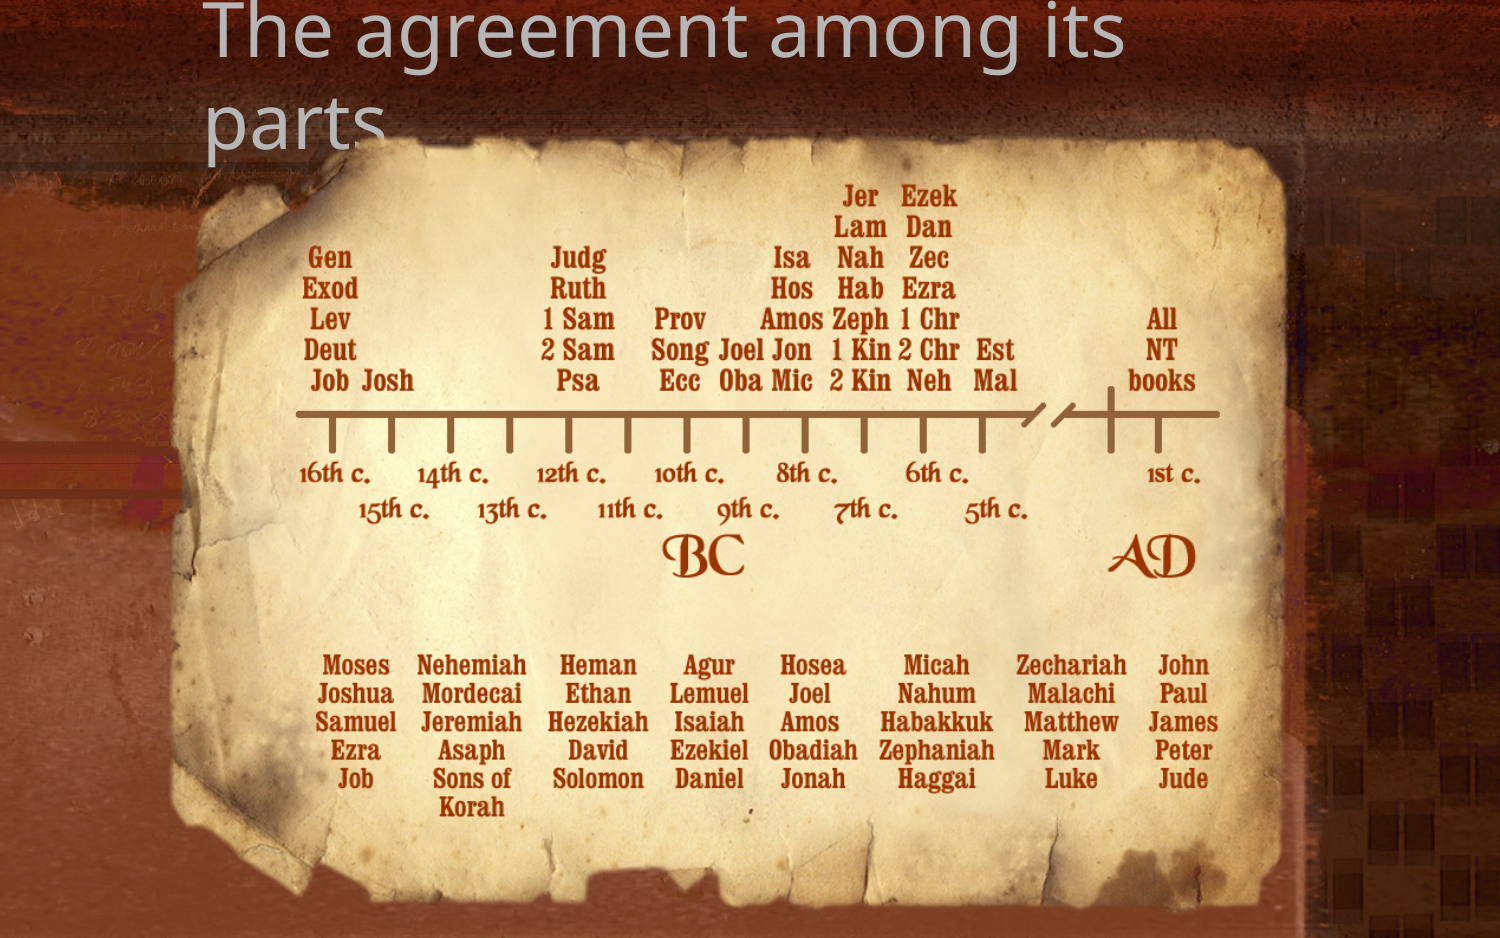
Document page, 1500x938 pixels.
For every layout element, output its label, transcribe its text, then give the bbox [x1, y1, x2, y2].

picture [0, 0, 1500, 938]
text_box The agreement among its parts [187, 0, 1334, 146]
